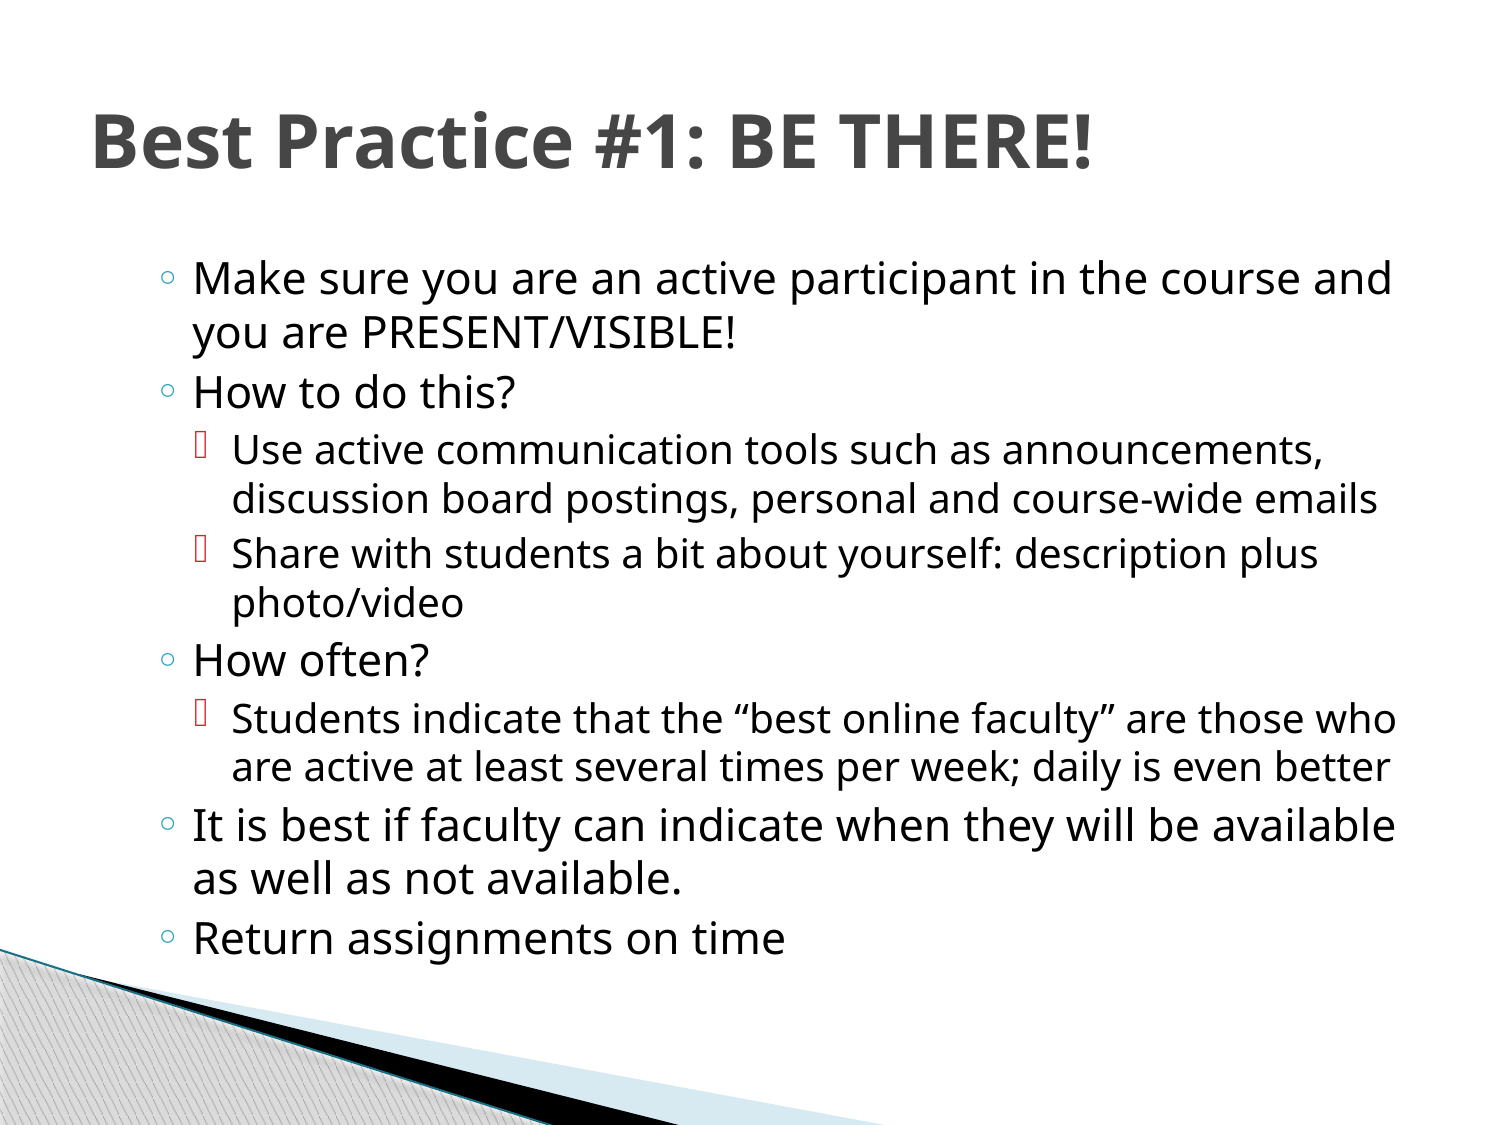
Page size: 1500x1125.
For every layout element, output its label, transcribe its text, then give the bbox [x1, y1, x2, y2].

title Best Practice #1: BE THERE! [75, 45, 1425, 233]
list Make sure you are an active participant in the course and you are PRESENT/VISIBLE! How to do this? Use active communication tools such as announcements, discussion board postings, personal and course-wide emails Share with students a bit about yourself: description plus photo/video How often? Students indicate that the “best online faculty” are those who are active at least several times per week; daily is even better It is best if faculty can indicate when they will be available as well as not available. Return assignments on time [75, 243, 1425, 986]
